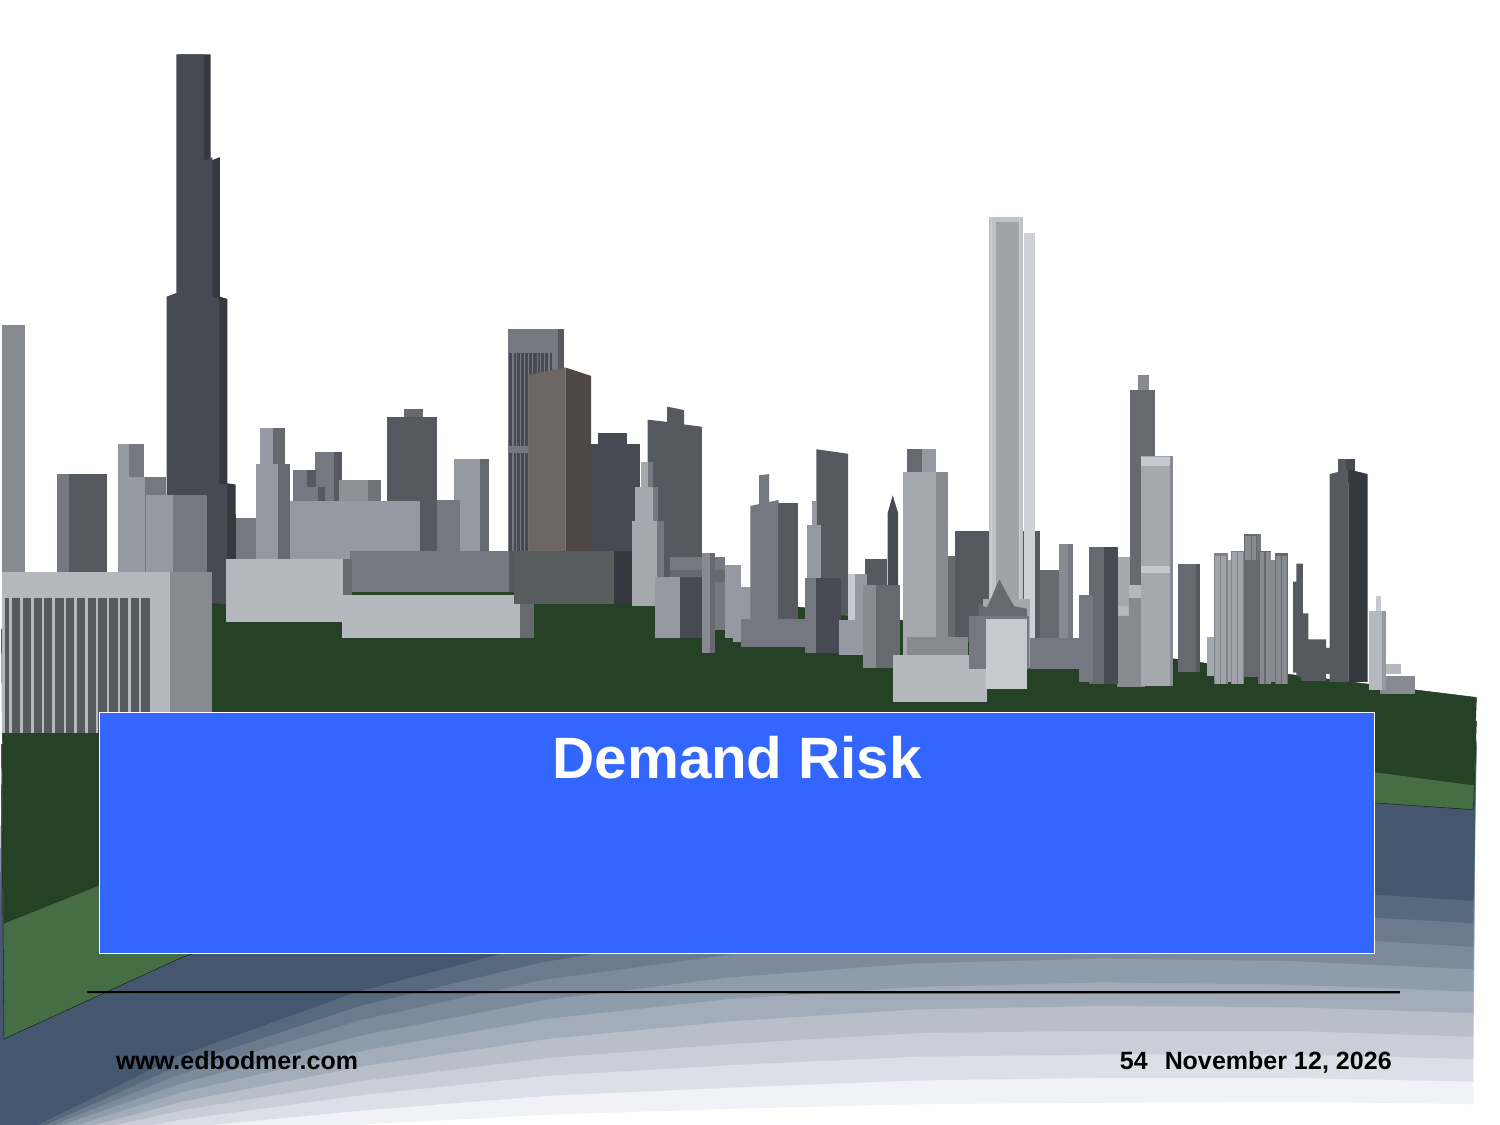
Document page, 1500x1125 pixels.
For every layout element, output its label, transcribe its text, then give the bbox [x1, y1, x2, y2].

title Demand Risk [99, 712, 1375, 954]
